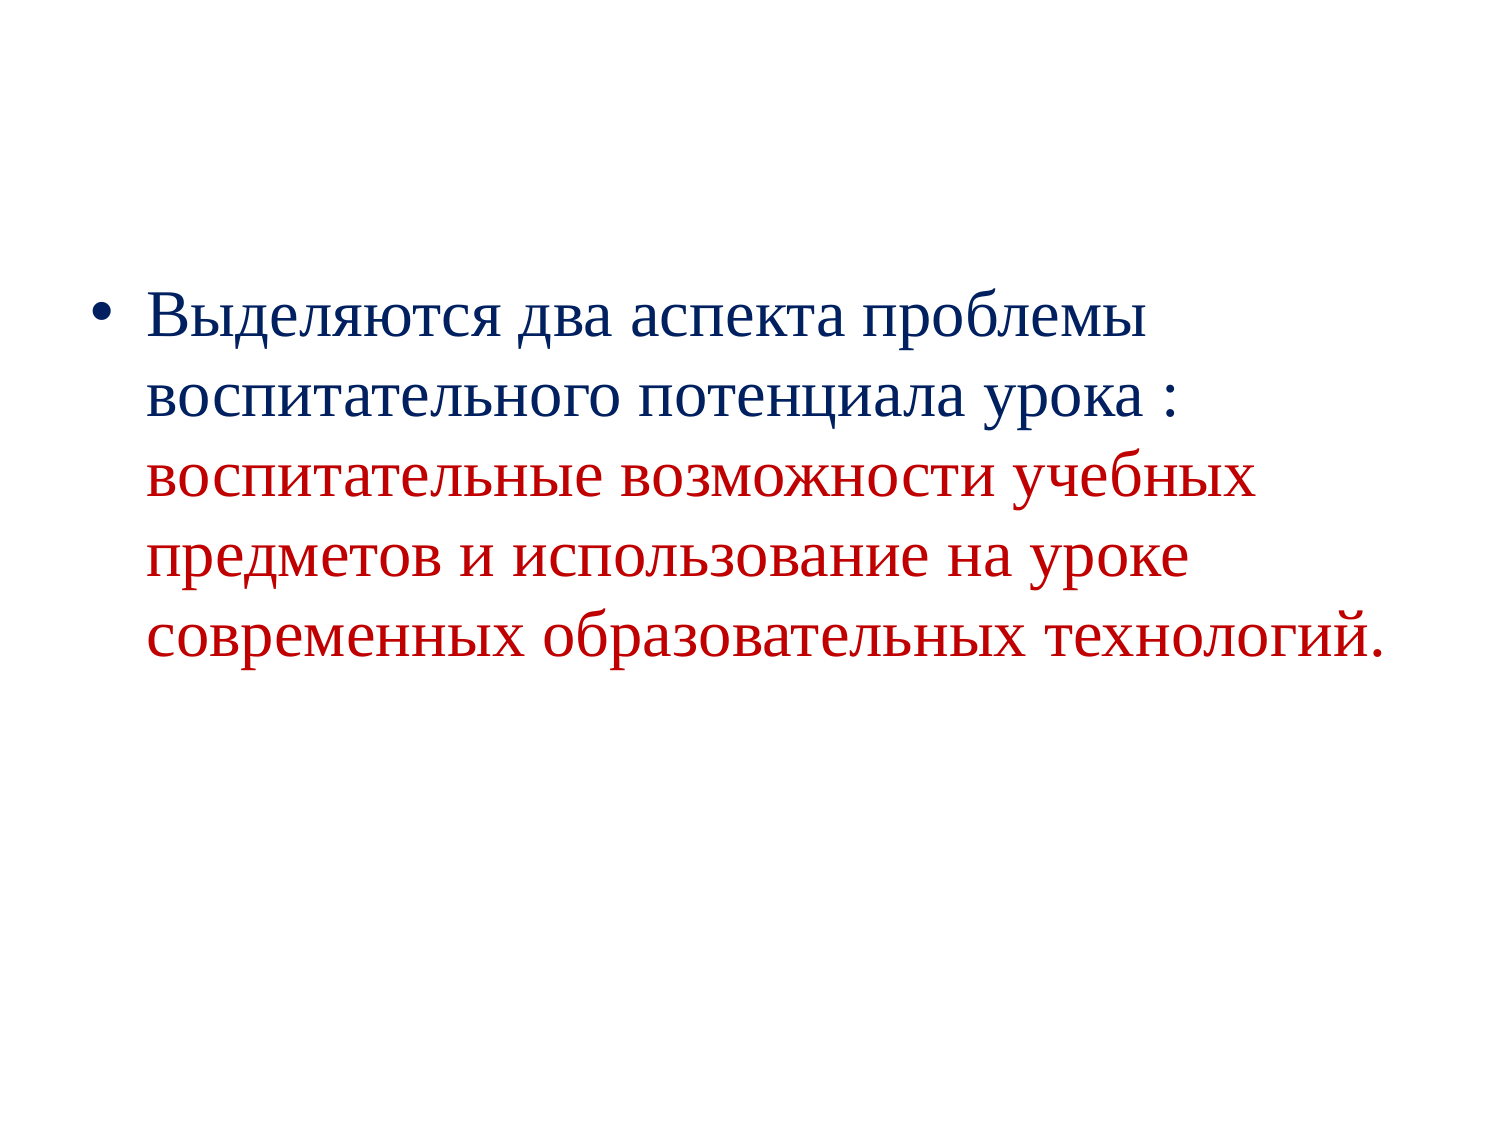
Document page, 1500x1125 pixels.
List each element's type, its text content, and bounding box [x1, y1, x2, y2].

list Выделяются два аспекта проблемы воспитательного потенциала урока : воспитательные возможности учебных предметов и использование на уроке современных образовательных технологий. [75, 262, 1425, 1005]
